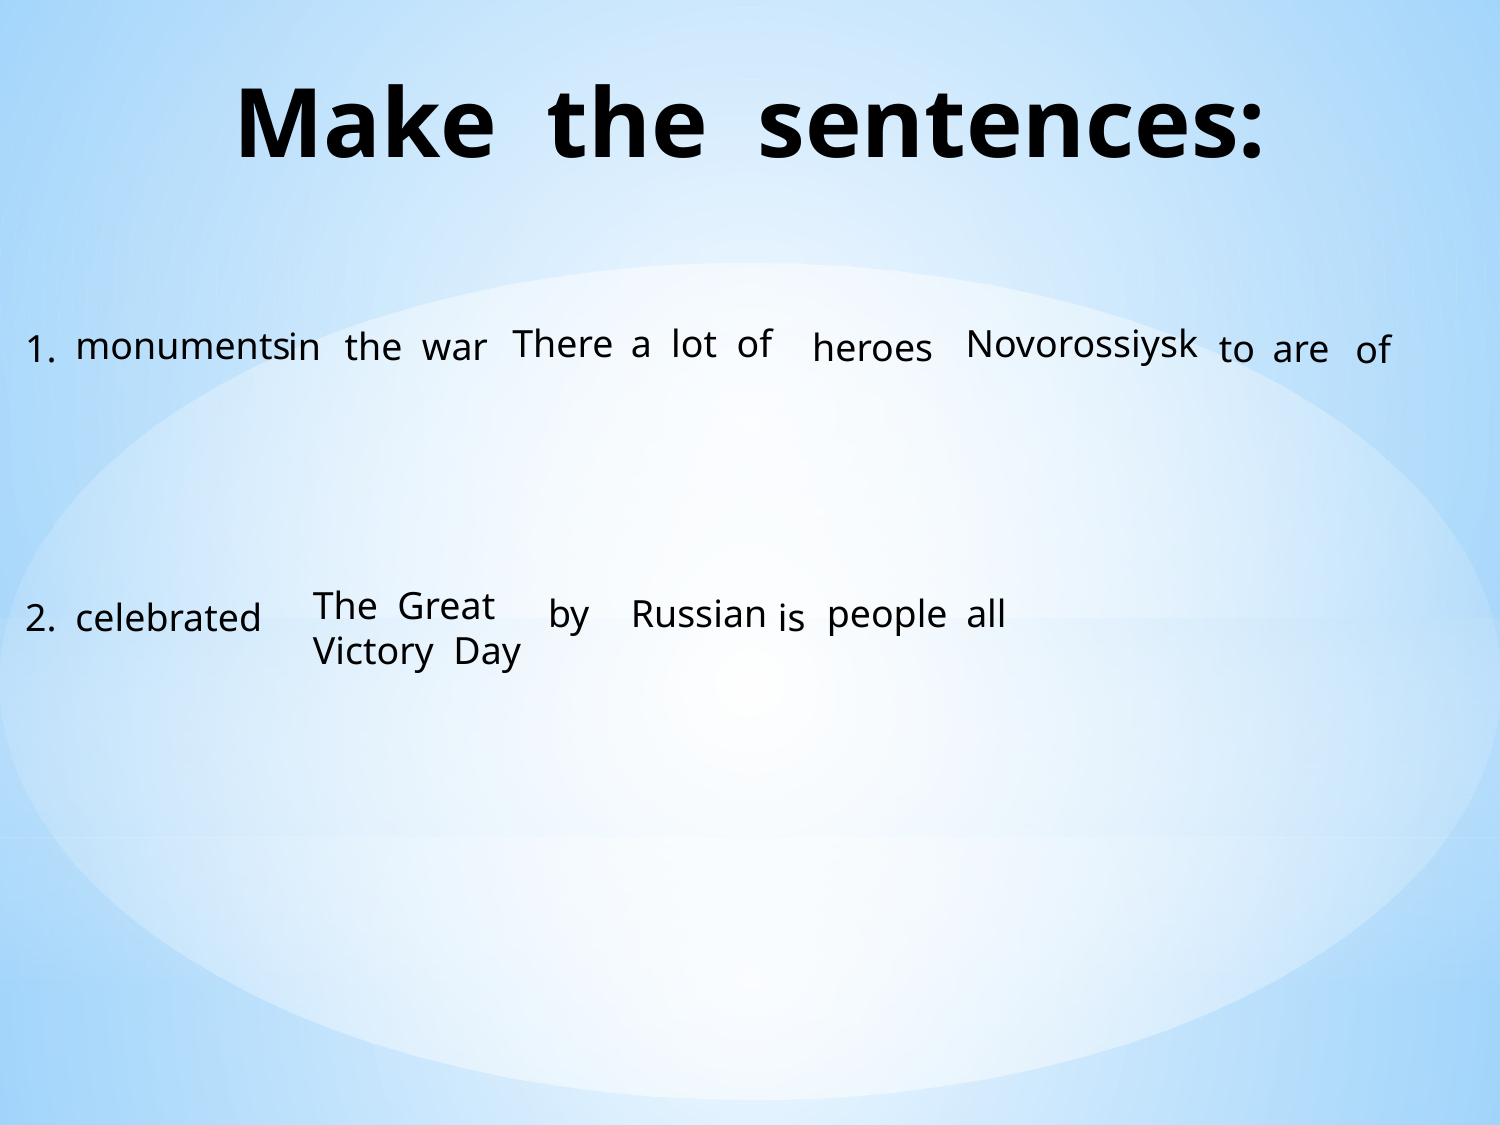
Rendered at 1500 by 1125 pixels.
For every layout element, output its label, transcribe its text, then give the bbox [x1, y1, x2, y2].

text_box Novorossiysk [950, 312, 1258, 373]
text_box of [1340, 318, 1500, 378]
text_box 2. [10, 586, 60, 646]
text_box all [951, 583, 1063, 643]
text_box Russian [616, 583, 789, 643]
text_box people [812, 583, 951, 643]
text_box The Great Victory Day [298, 574, 561, 679]
title Make the sentences: [0, 54, 1500, 243]
text_box celebrated [60, 586, 298, 646]
text_box by [533, 583, 616, 643]
text_box There [497, 312, 616, 373]
text_box is [763, 586, 832, 647]
text_box heroes [797, 316, 1140, 377]
text_box in [263, 316, 329, 376]
text_box monuments [60, 314, 309, 375]
text_box to [1204, 317, 1282, 377]
text_box a lot of [616, 312, 888, 373]
text_box the war [329, 315, 626, 376]
text_box are [1282, 317, 1500, 377]
text_box 1. [10, 318, 111, 378]
